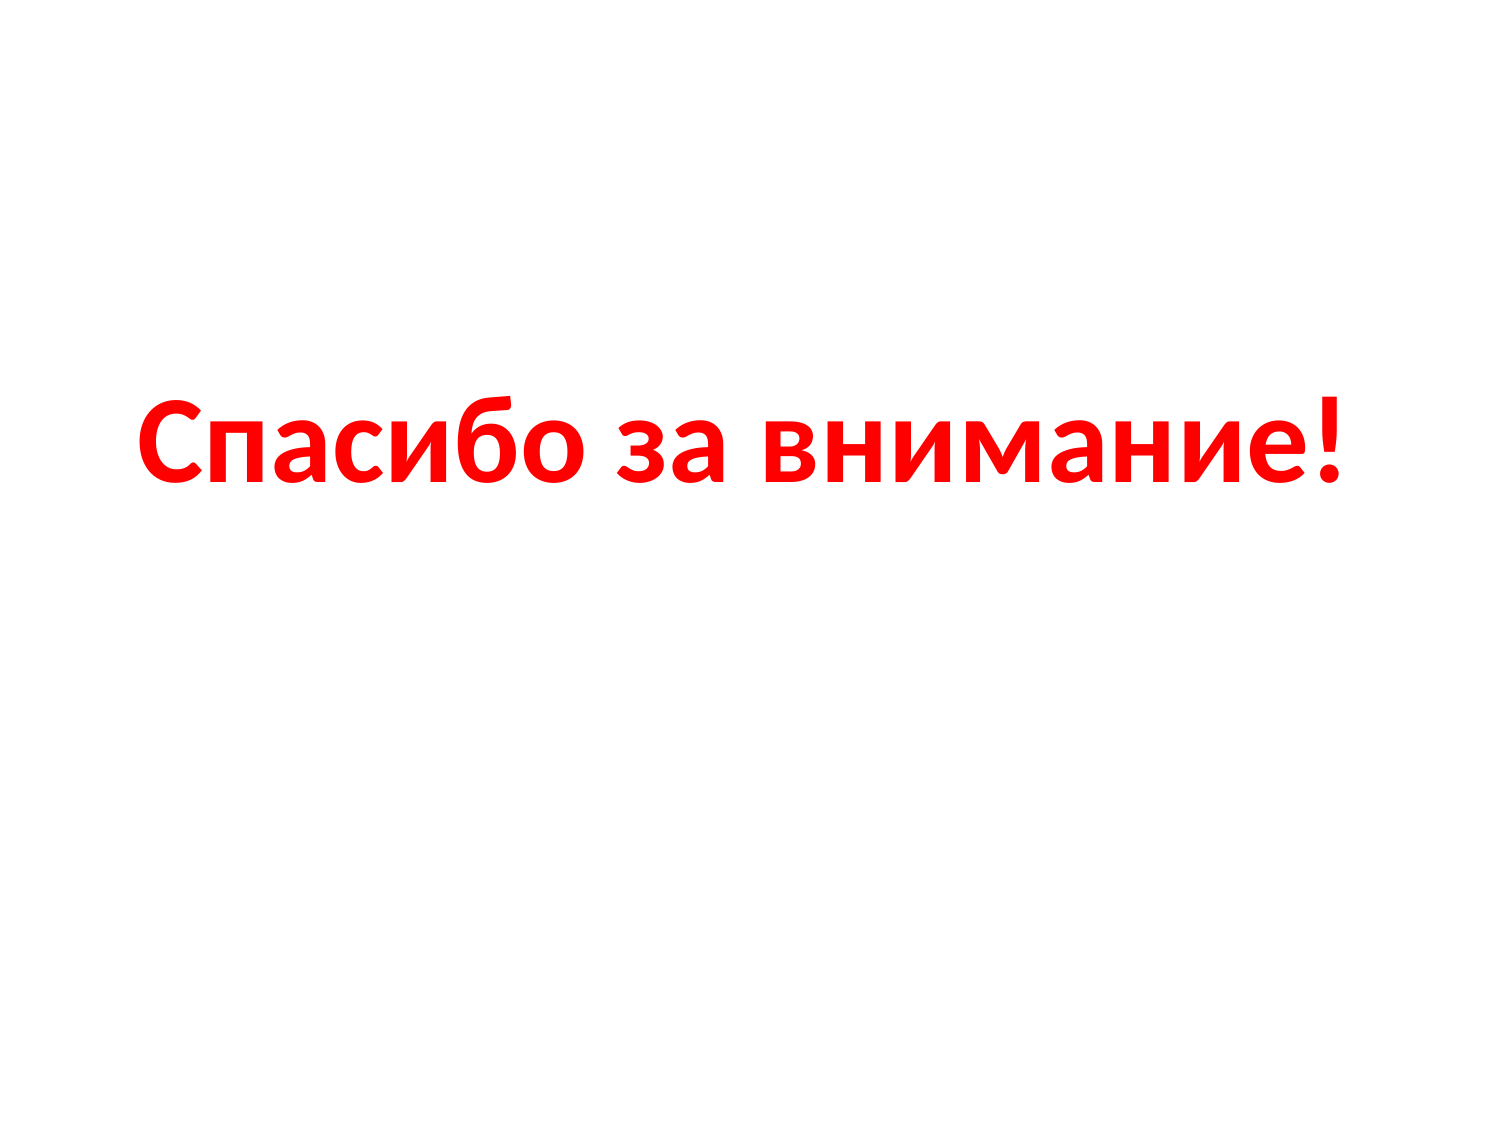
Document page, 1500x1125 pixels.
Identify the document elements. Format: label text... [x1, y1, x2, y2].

list Спасибо за внимание! [69, 349, 1420, 1093]
